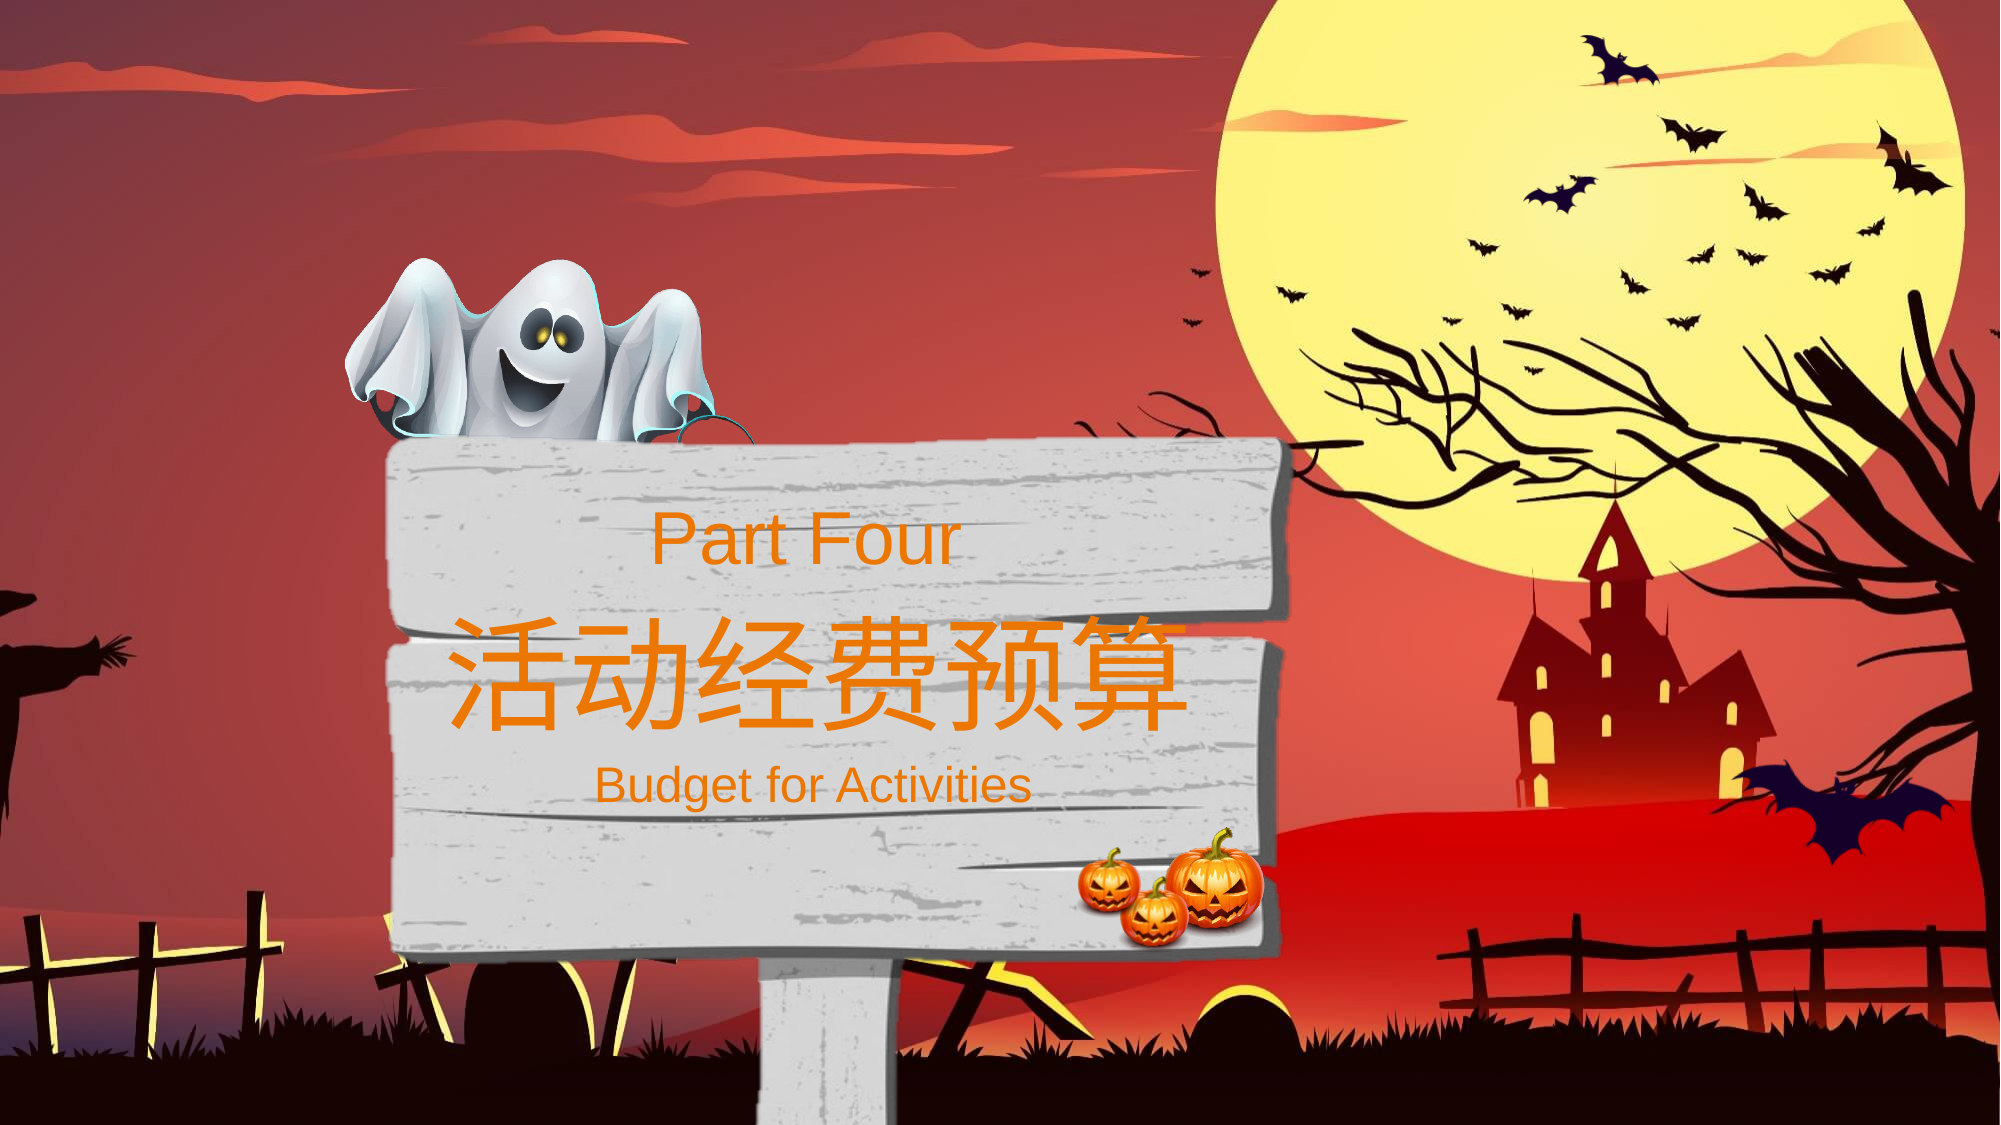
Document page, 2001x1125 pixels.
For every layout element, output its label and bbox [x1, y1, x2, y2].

picture [0, 0, 2000, 1125]
text_box [1075, 827, 1266, 953]
text_box [425, 589, 1213, 821]
